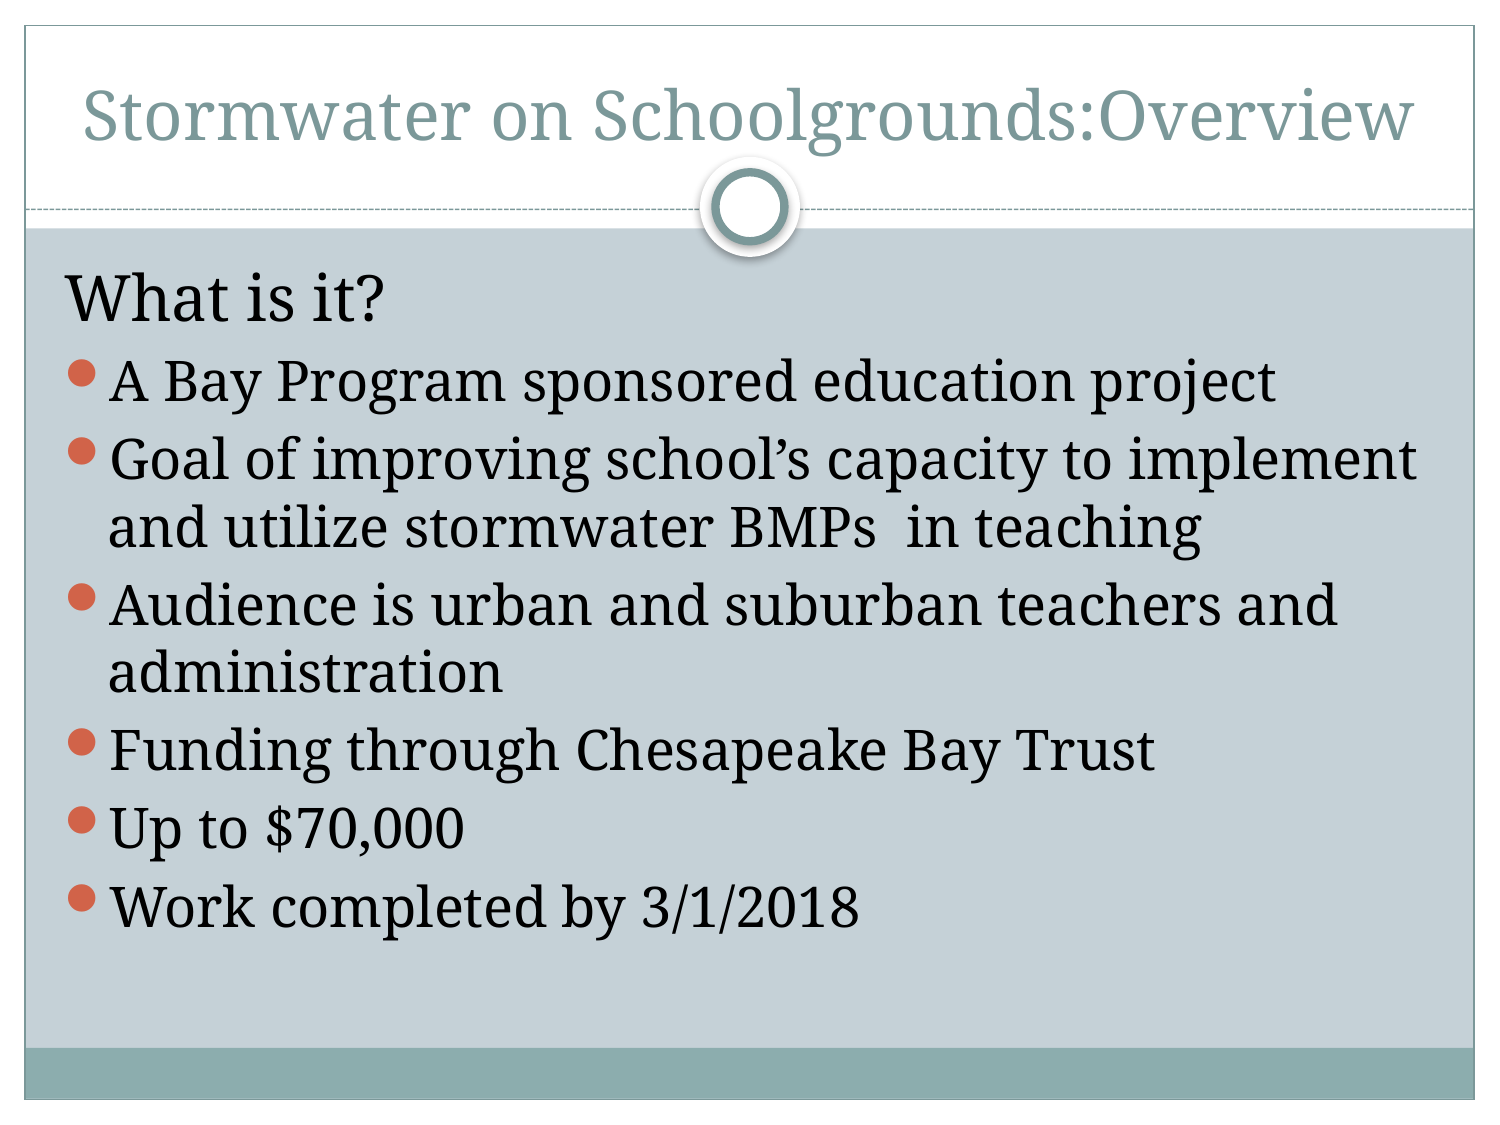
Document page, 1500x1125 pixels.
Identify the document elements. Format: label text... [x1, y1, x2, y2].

list What is it? A Bay Program sponsored education project Goal of improving school’s capacity to implement and utilize stormwater BMPs in teaching Audience is urban and suburban teachers and administration Funding through Chesapeake Bay Trust Up to $70,000 Work completed by 3/1/2018 [49, 250, 1445, 1001]
title Stormwater on Schoolgrounds:Overview [49, 37, 1450, 162]
